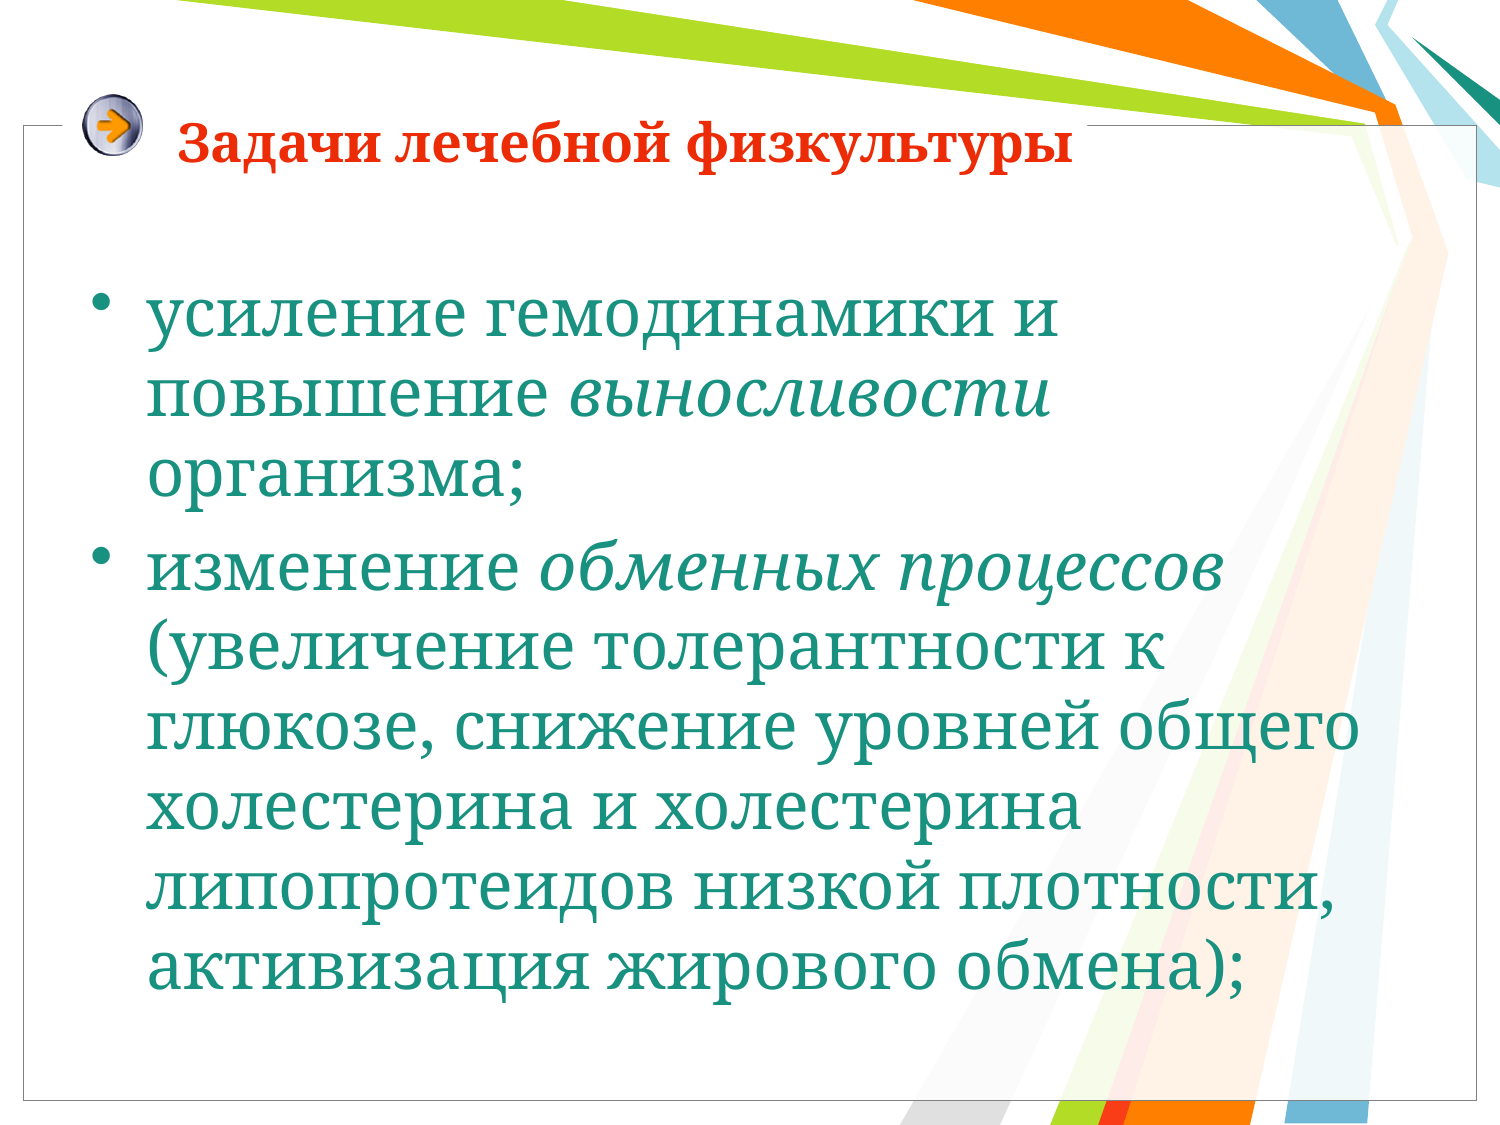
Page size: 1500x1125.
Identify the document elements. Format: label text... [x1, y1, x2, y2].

list усиление гемодинамики и повышение выносливости организма; изменение обменных процессов (увеличение толерантности к глюкозе, снижение уровней общего холестерина и холестерина липопротеидов низкой плотности, активизация жирового обмена); [75, 262, 1425, 1005]
title Задачи лечебной физкультуры [162, 37, 1197, 225]
picture [82, 94, 143, 156]
